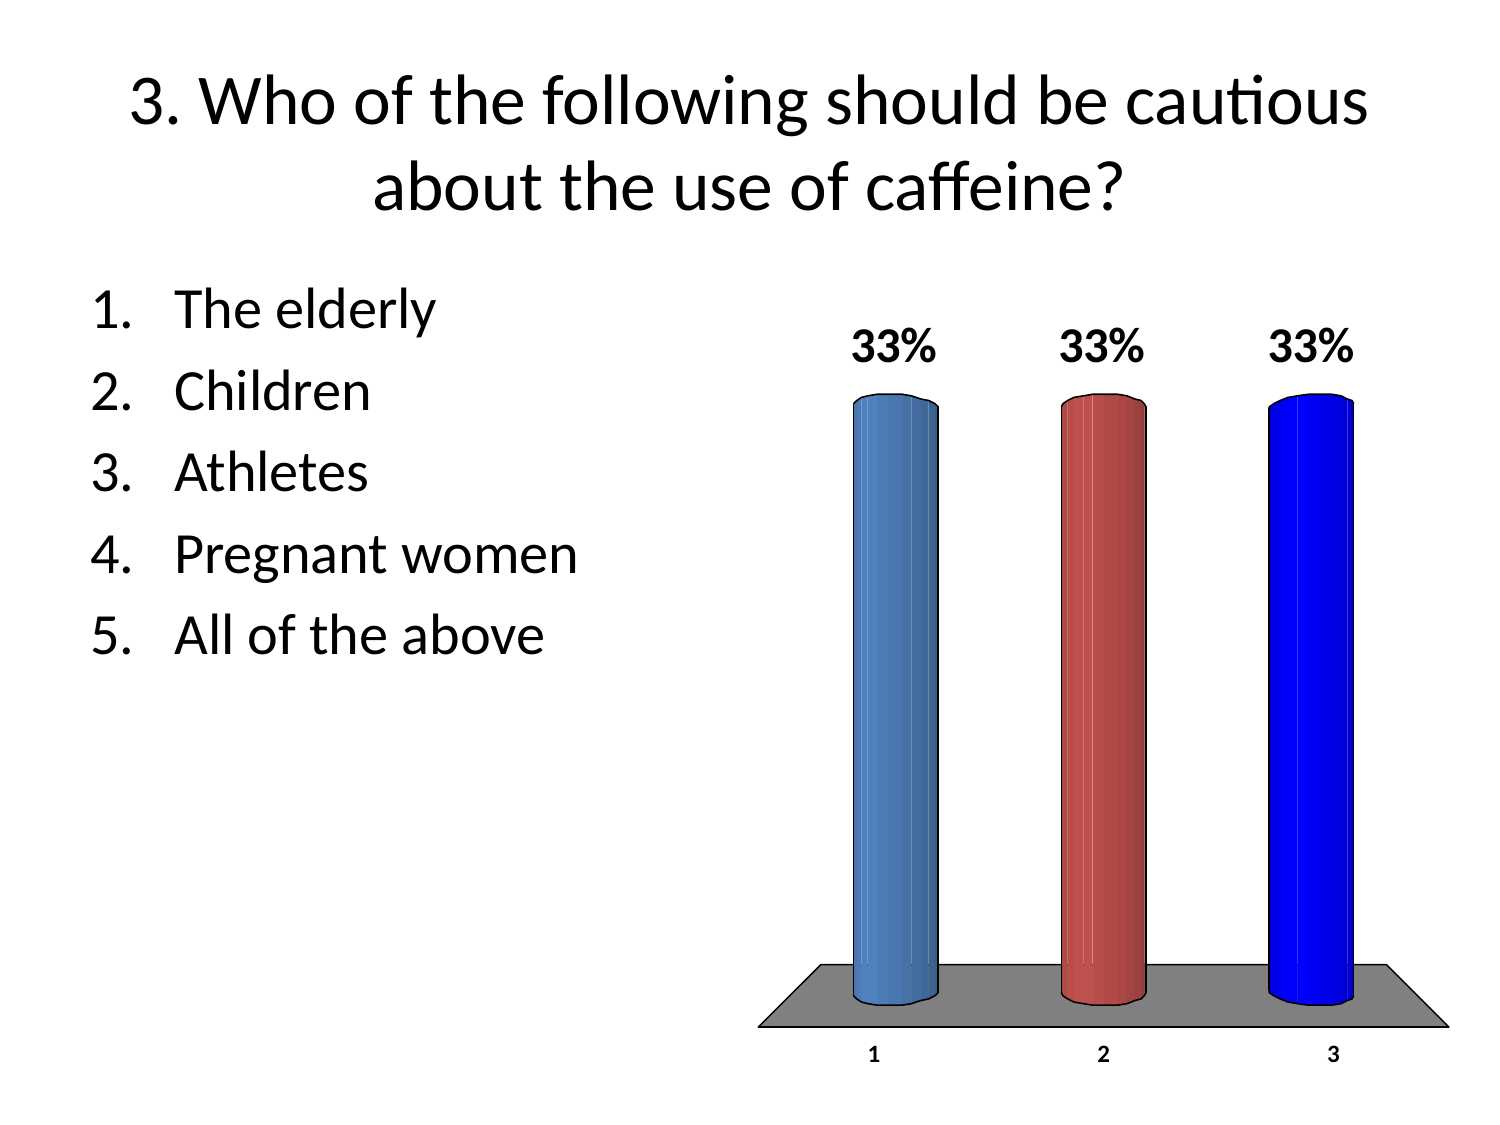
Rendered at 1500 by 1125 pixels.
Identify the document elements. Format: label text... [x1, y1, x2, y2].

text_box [739, 270, 1490, 1115]
list The elderly Children Athletes Pregnant women All of the above [75, 262, 750, 1005]
title 3. Who of the following should be cautious about the use of caffeine? [75, 45, 1425, 233]
